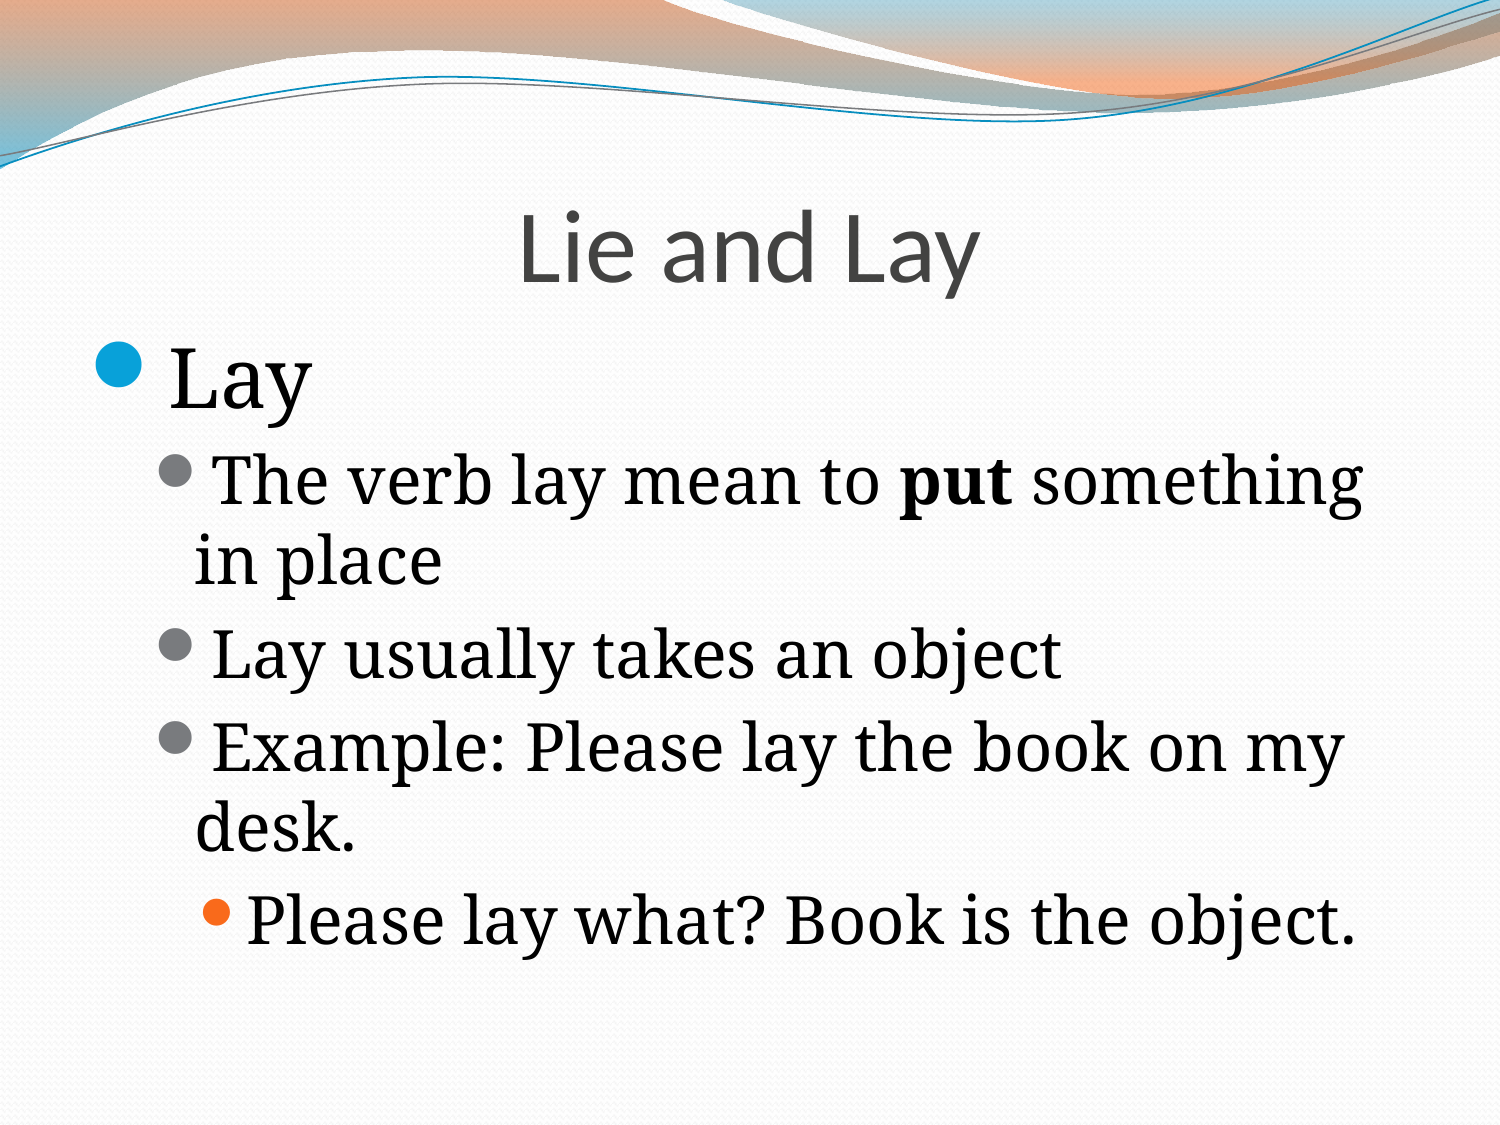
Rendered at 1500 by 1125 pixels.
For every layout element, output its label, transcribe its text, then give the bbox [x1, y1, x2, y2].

list Lay The verb lay mean to put something in place Lay usually takes an object Example: Please lay the book on my desk. Please lay what? Book is the object. [75, 317, 1425, 1038]
title Lie and Lay [75, 115, 1425, 303]
